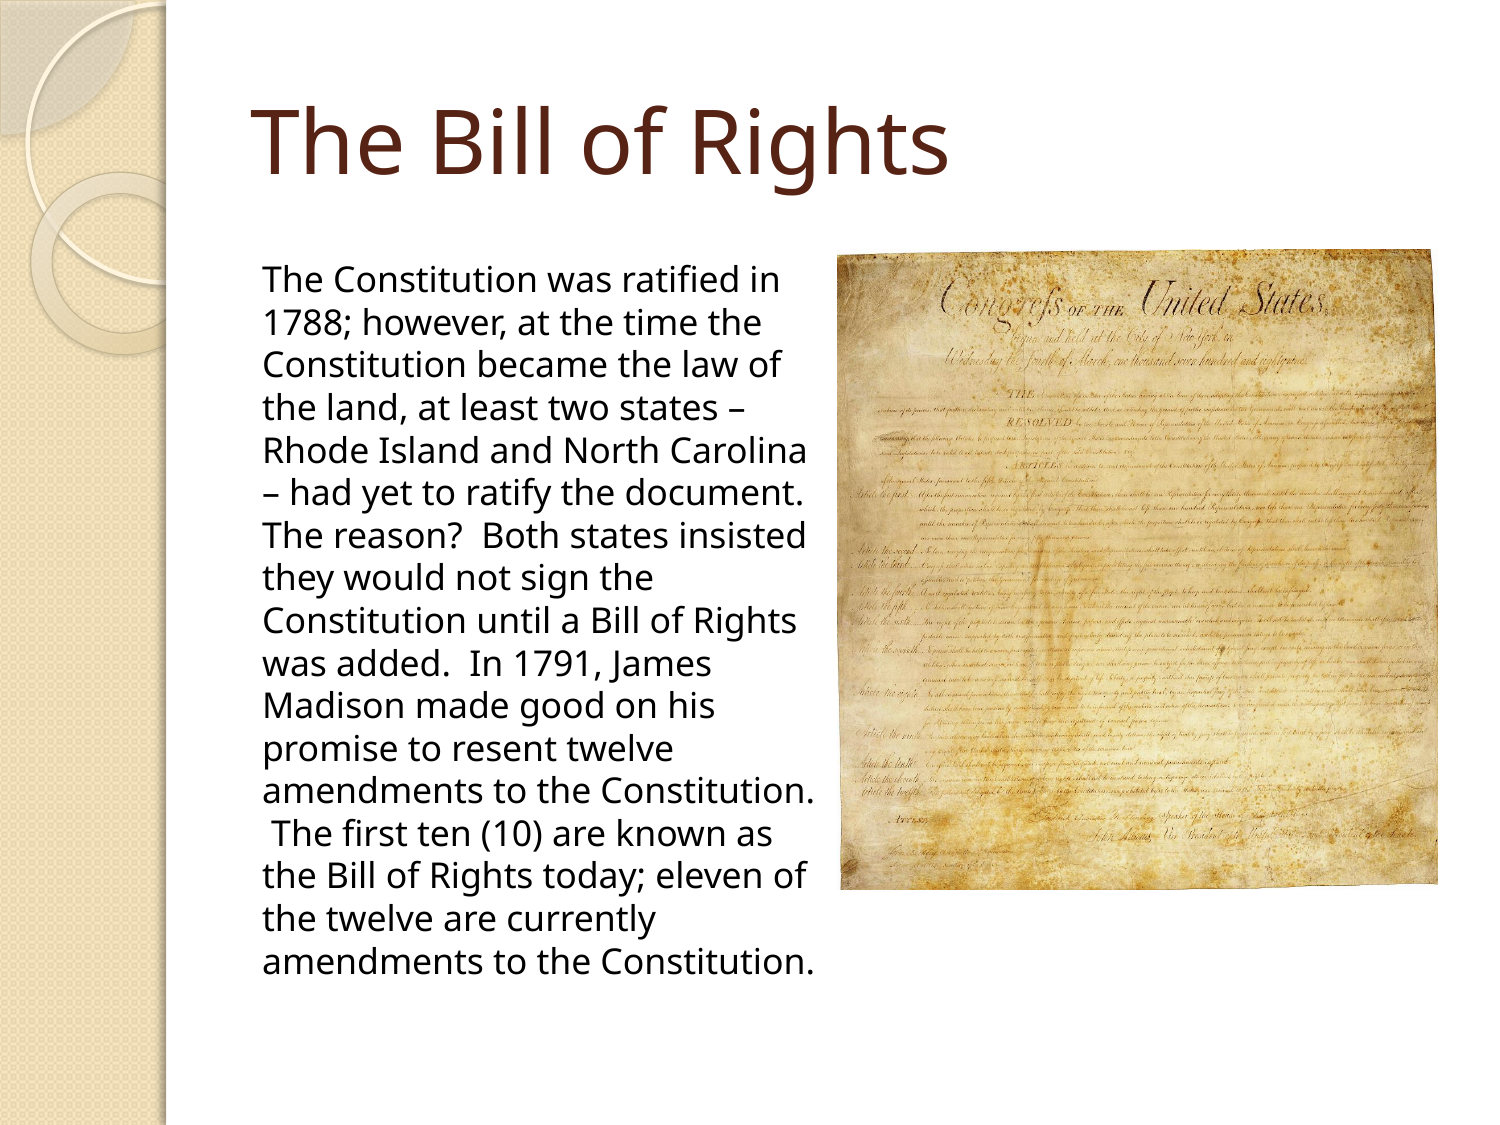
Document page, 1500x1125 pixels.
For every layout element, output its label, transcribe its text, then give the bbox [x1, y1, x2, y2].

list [837, 249, 1438, 890]
title The Bill of Rights [235, 45, 1466, 233]
list The Constitution was ratified in 1788; however, at the time the Constitution became the law of the land, at least two states – Rhode Island and North Carolina – had yet to ratify the document. The reason? Both states insisted they would not sign the Constitution until a Bill of Rights was added. In 1791, James Madison made good on his promise to resent twelve amendments to the Constitution. The first ten (10) are known as the Bill of Rights today; eleven of the twelve are currently amendments to the Constitution. [235, 249, 836, 1015]
